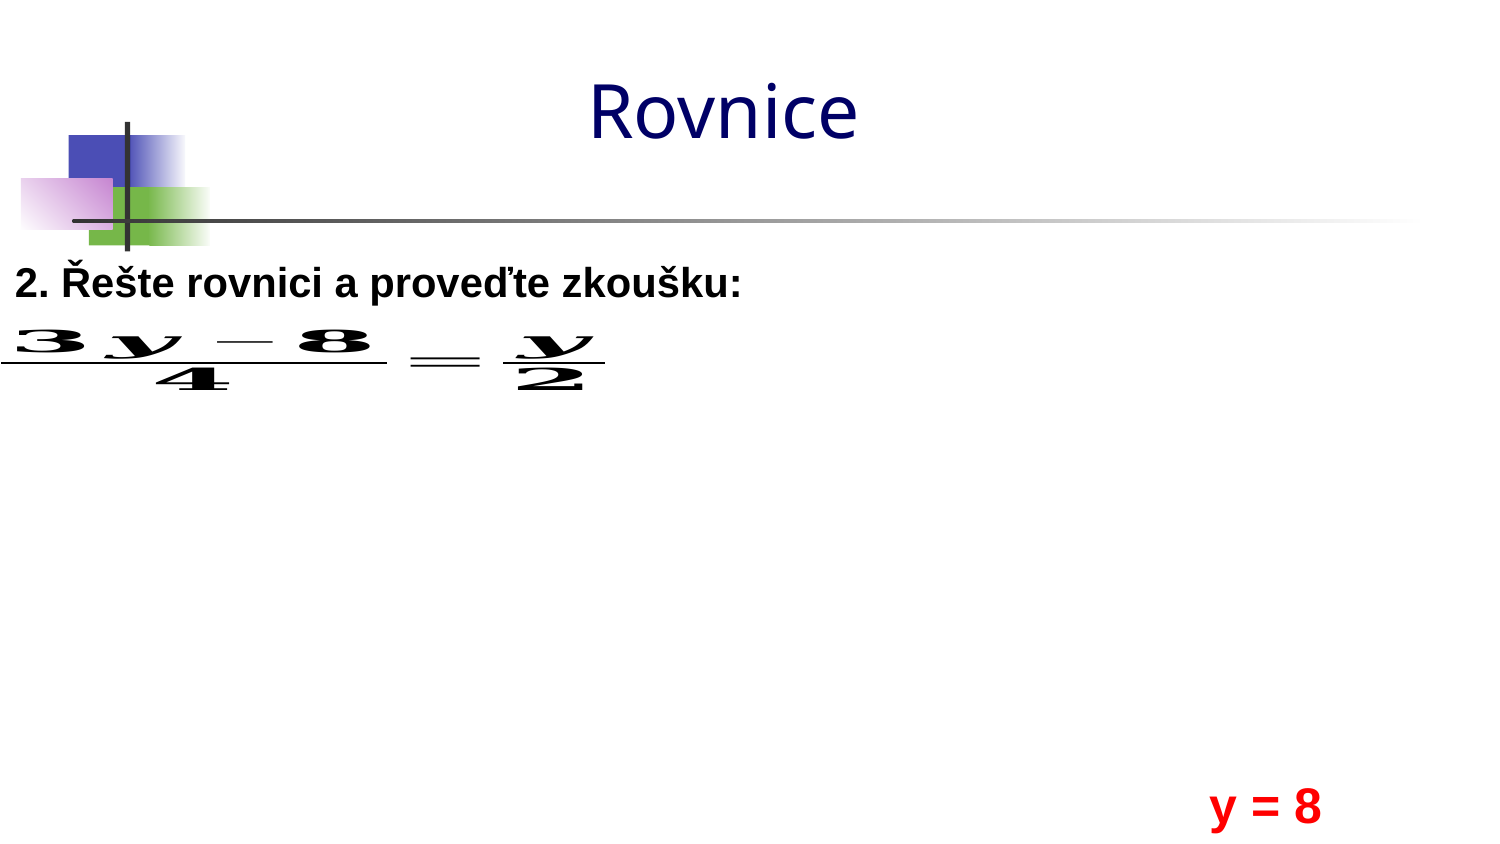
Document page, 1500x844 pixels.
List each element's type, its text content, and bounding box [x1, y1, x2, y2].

text_box 2. Řešte rovnici a proveďte zkoušku: [0, 244, 786, 317]
text_box y = 8 [1181, 767, 1388, 840]
title Rovnice [129, 43, 1318, 175]
